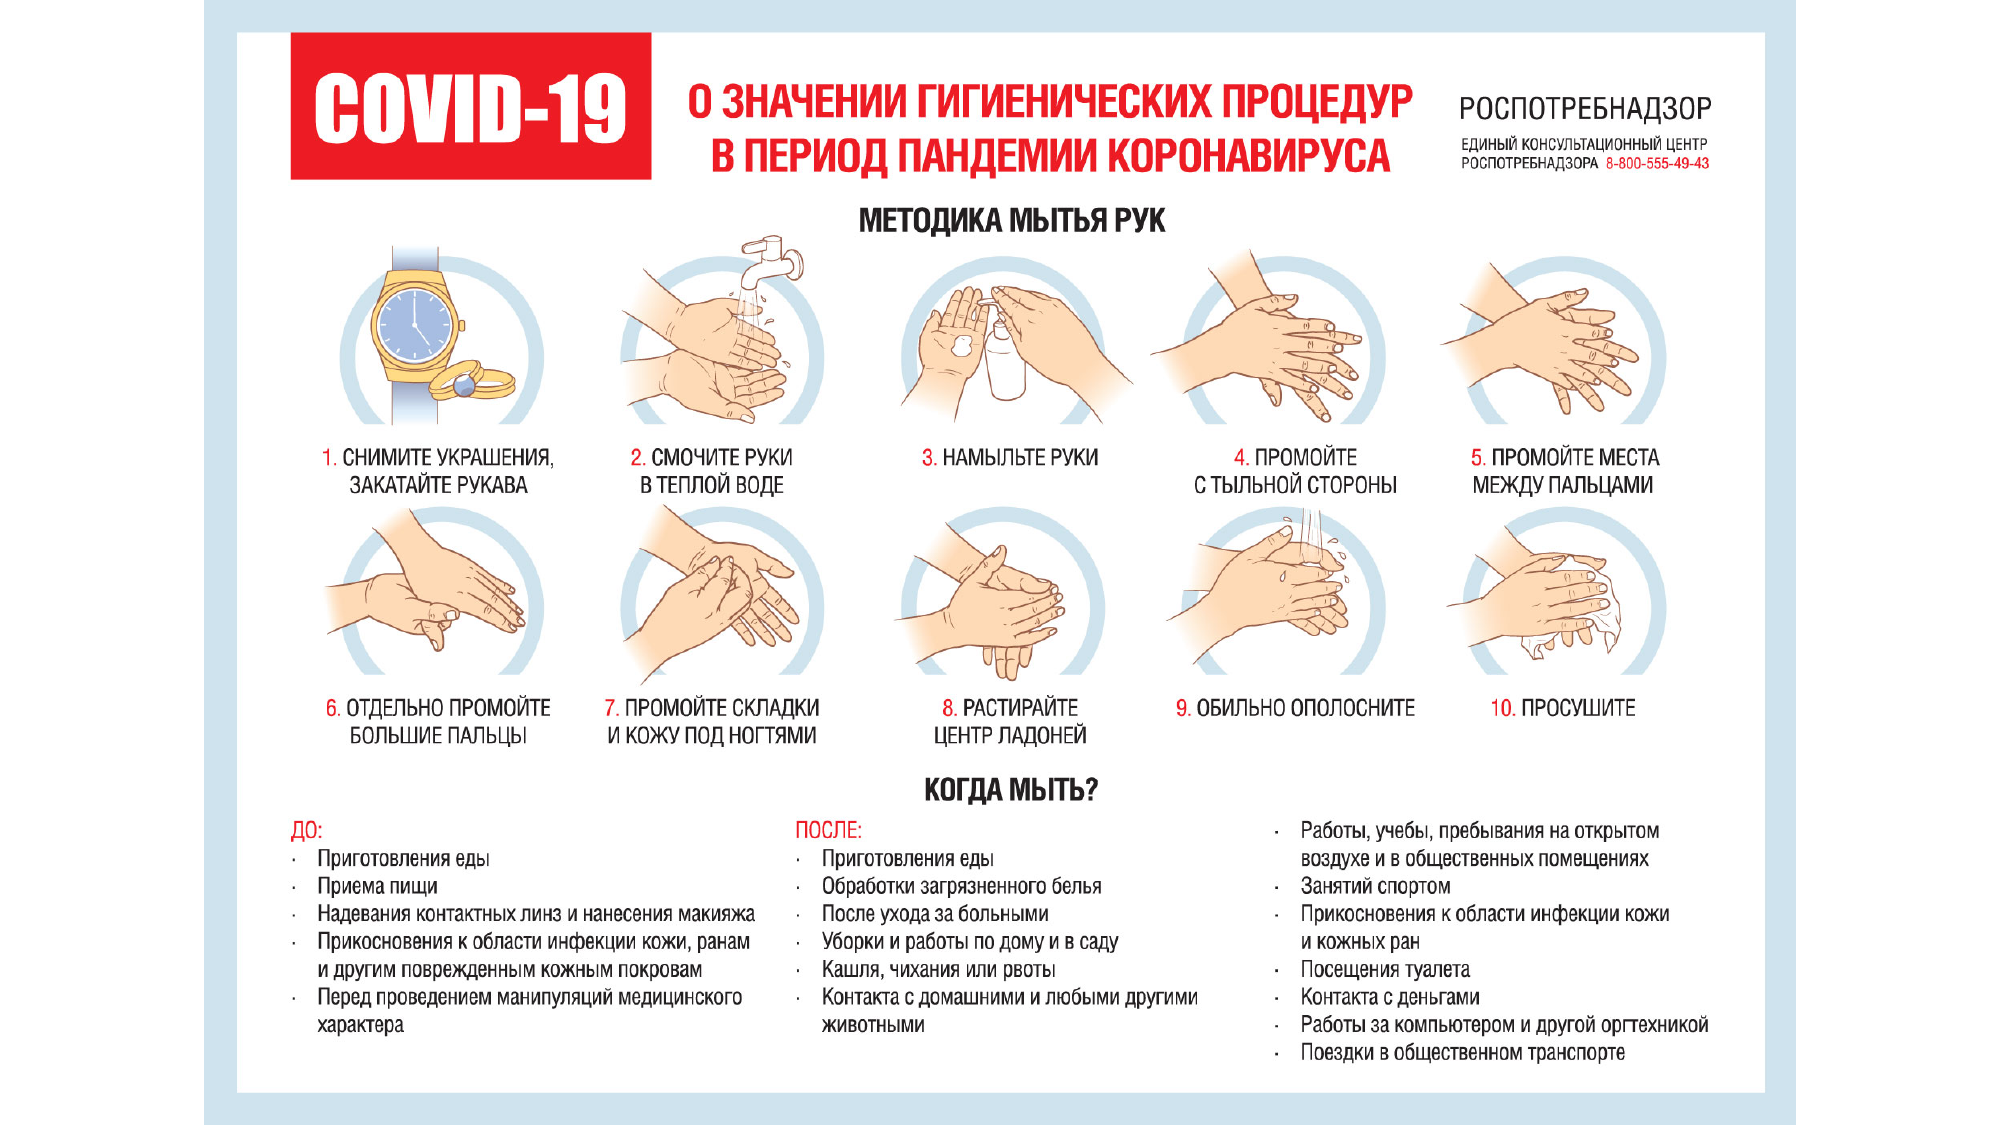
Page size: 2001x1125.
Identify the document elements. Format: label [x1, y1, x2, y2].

picture [204, 0, 1796, 1125]
